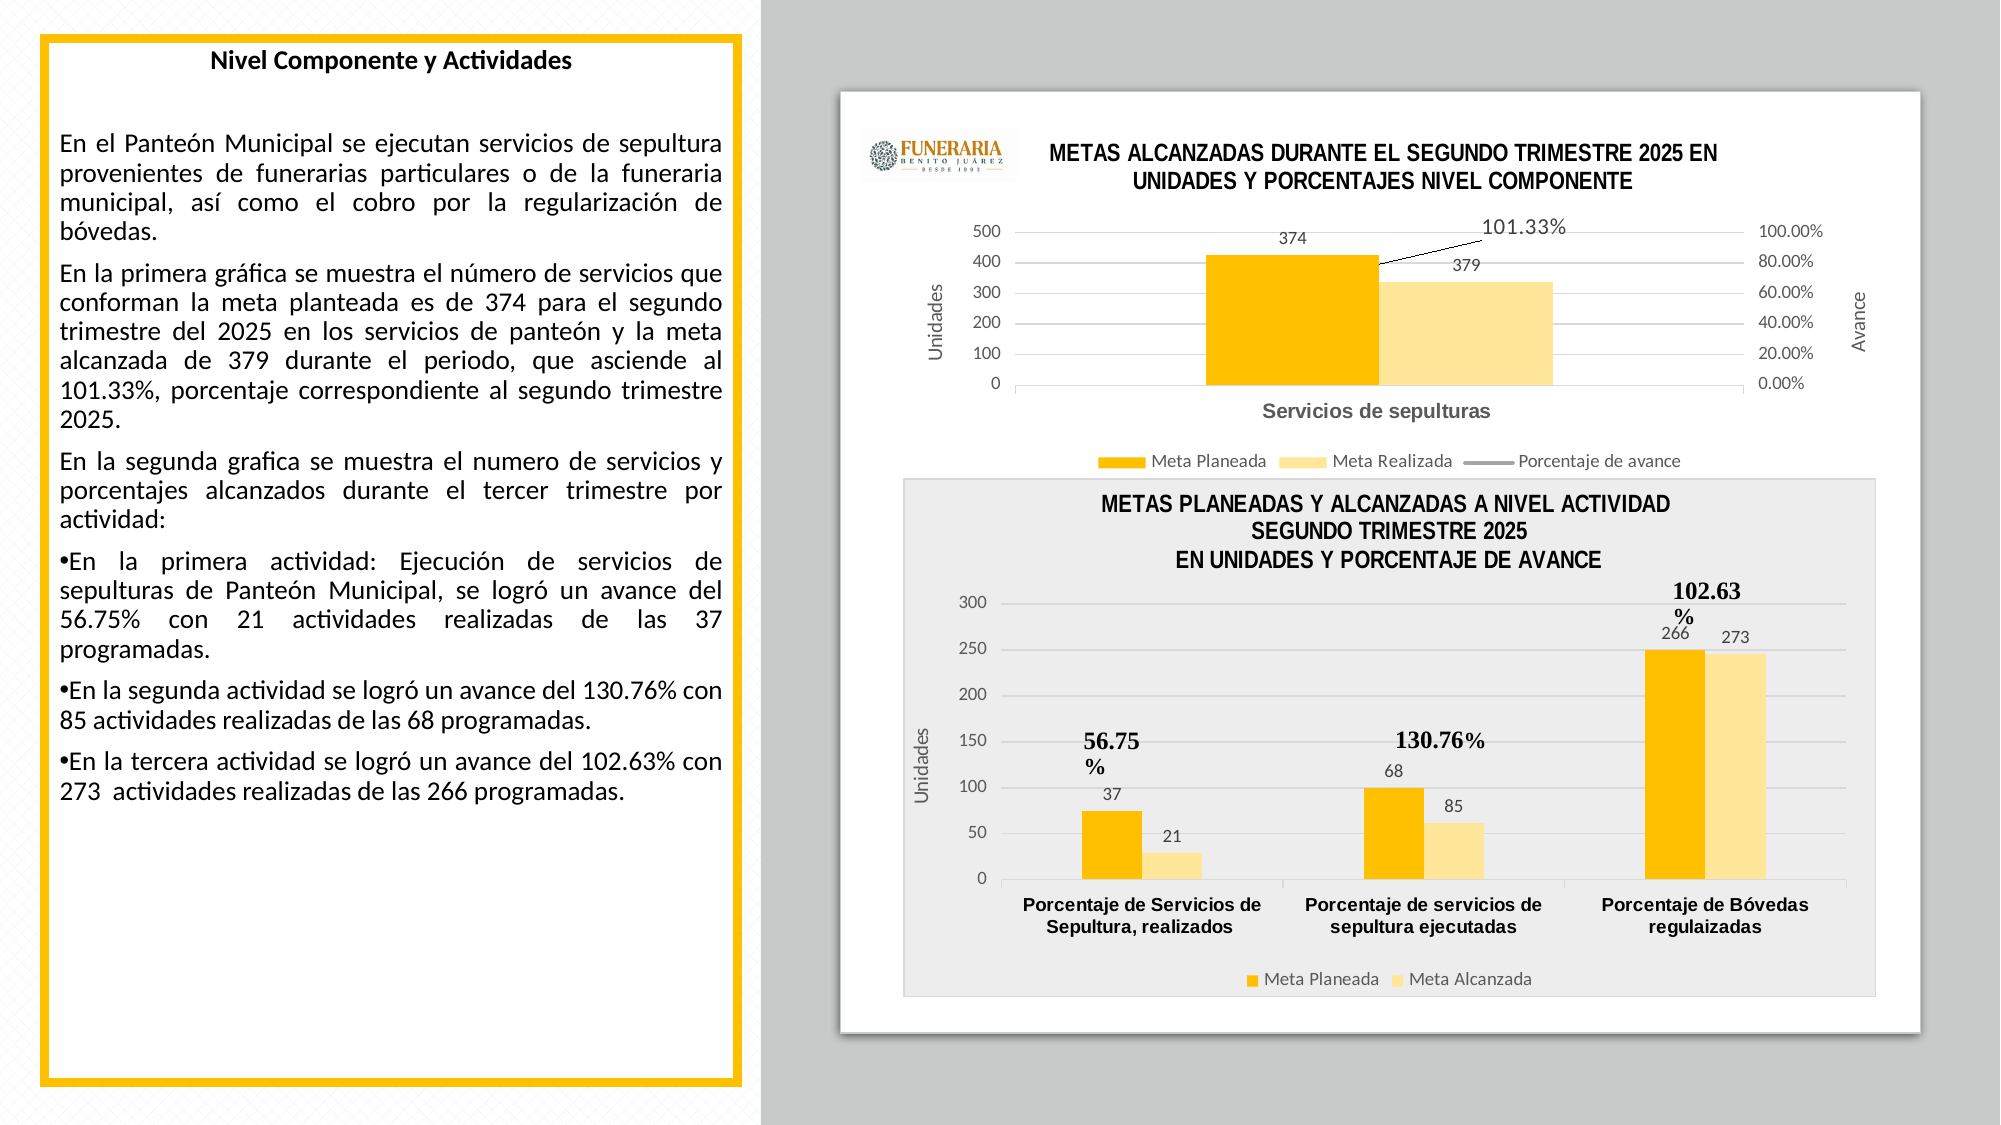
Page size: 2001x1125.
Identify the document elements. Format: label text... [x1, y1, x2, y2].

text_box [839, 90, 1922, 1034]
text_box Nivel Componente y Actividades En el Panteón Municipal se ejecutan servicios de sepultura provenientes de funerarias particulares o de la funeraria municipal, así como el cobro por la regularización de bóvedas. En la primera gráfica se muestra el número de servicios que conforman la meta planteada es de 374 para el segundo trimestre del 2025 en los servicios de panteón y la meta alcanzada de 379 durante el periodo, que asciende al 101.33%, porcentaje correspondiente al segundo trimestre 2025. En la segunda grafica se muestra el numero de servicios y porcentajes alcanzados durante el tercer trimestre por actividad: En la primera actividad: Ejecución de servicios de sepulturas de Panteón Municipal, se logró un avance del 56.75% con 21 actividades realizadas de las 37 programadas. En la segunda actividad se logró un avance del 130.76% con 85 actividades realizadas de las 68 programadas. En la tercera actividad se logró un avance del 102.63% con 273 actividades realizadas de las 266 programadas. [44, 37, 739, 1083]
text_box [760, 0, 2000, 1125]
picture [858, 127, 1017, 182]
chart [903, 129, 1877, 998]
